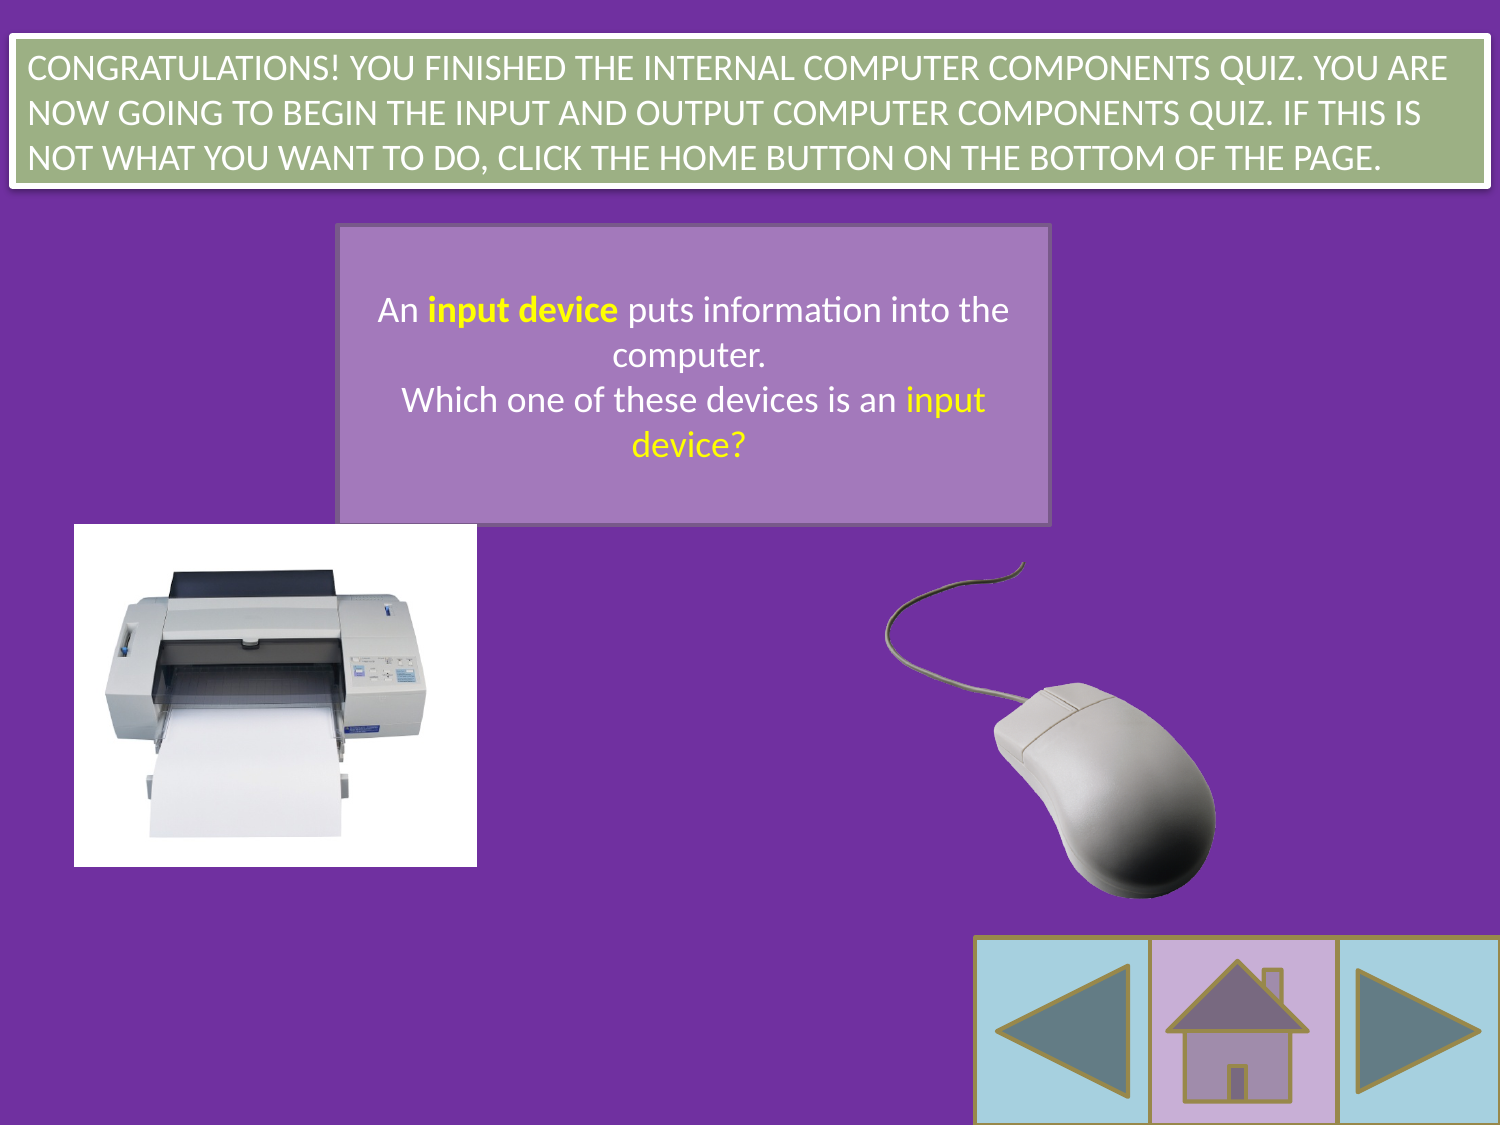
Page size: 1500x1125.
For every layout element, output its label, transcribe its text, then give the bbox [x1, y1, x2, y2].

picture [877, 562, 1222, 905]
text_box [1335, 935, 1500, 1125]
picture [73, 524, 477, 867]
text_box An input device puts information into the computer. Which one of these devices is an input device? [335, 223, 1052, 527]
text_box [973, 935, 1152, 1125]
text_box [1152, 935, 1335, 1125]
text_box CONGRATULATIONS! YOU FINISHED THE INTERNAL COMPUTER COMPONENTS QUIZ. YOU ARE NOW GOING TO BEGIN THE INPUT AND OUTPUT COMPUTER COMPONENTS QUIZ. IF THIS IS NOT WHAT YOU WANT TO DO, CLICK THE HOME BUTTON ON THE BOTTOM OF THE PAGE. [9, 33, 1491, 189]
